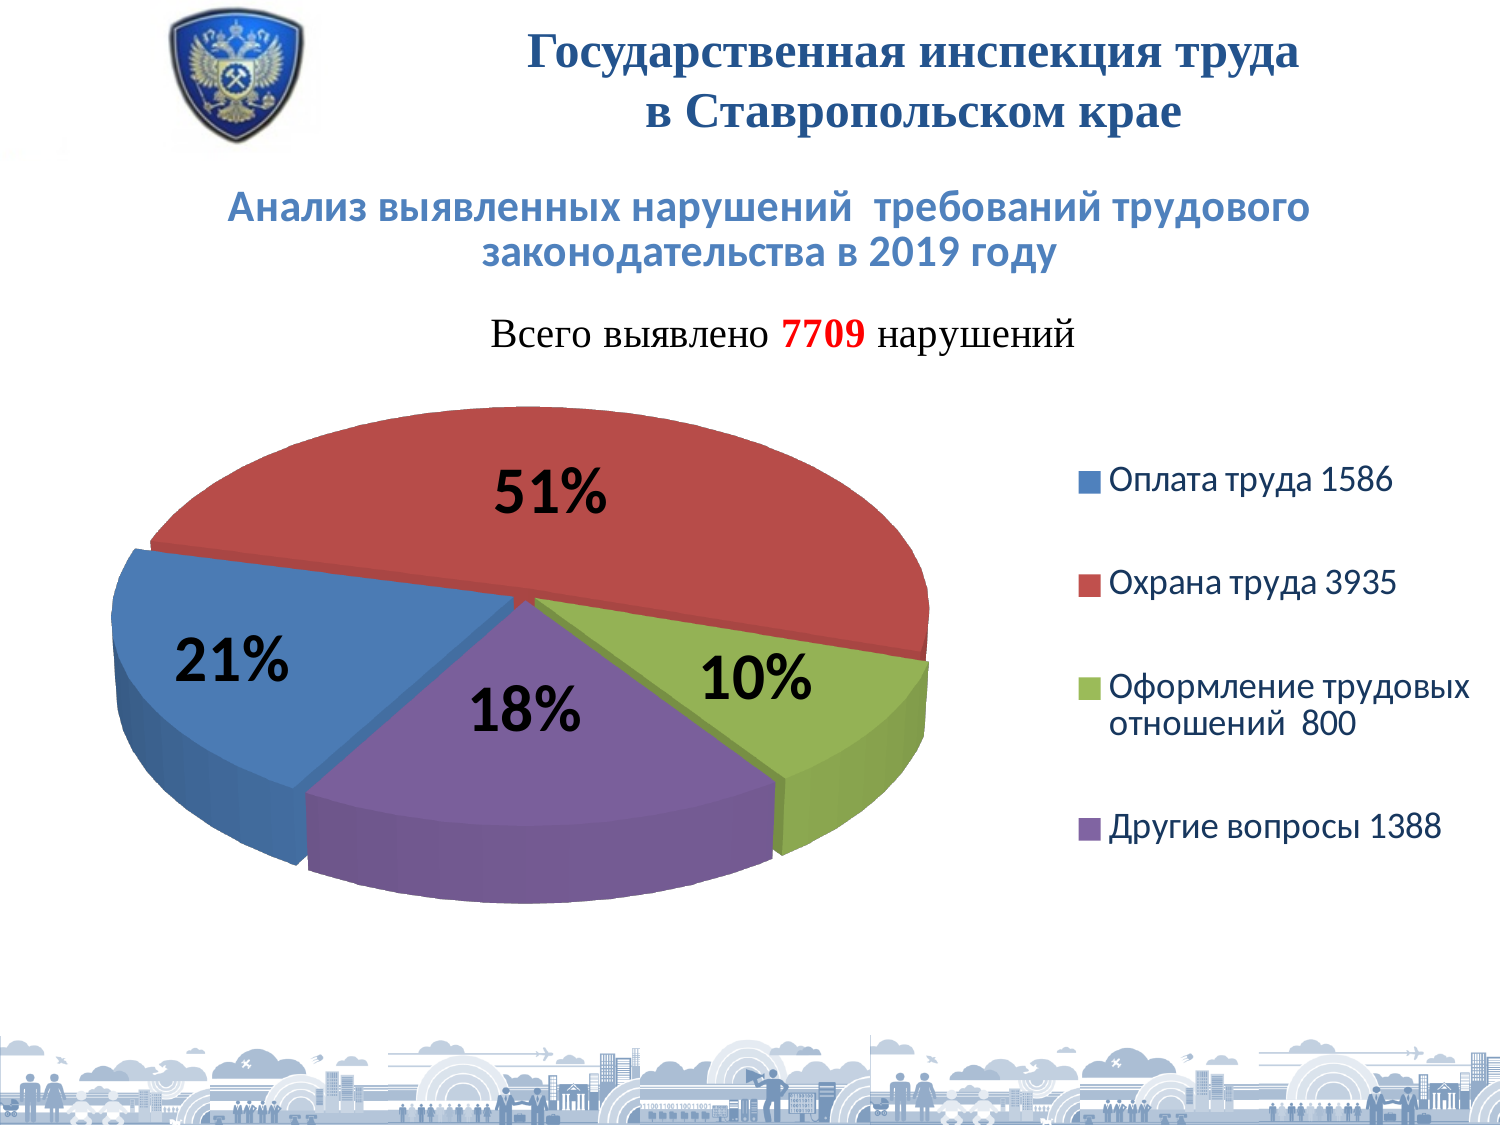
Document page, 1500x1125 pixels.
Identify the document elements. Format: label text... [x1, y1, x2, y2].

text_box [0, 1035, 1500, 1125]
text_box Государственная инспекция труда в Ставропольском крае [477, 10, 1500, 145]
picture [0, 0, 473, 162]
chart [19, 146, 1491, 1095]
